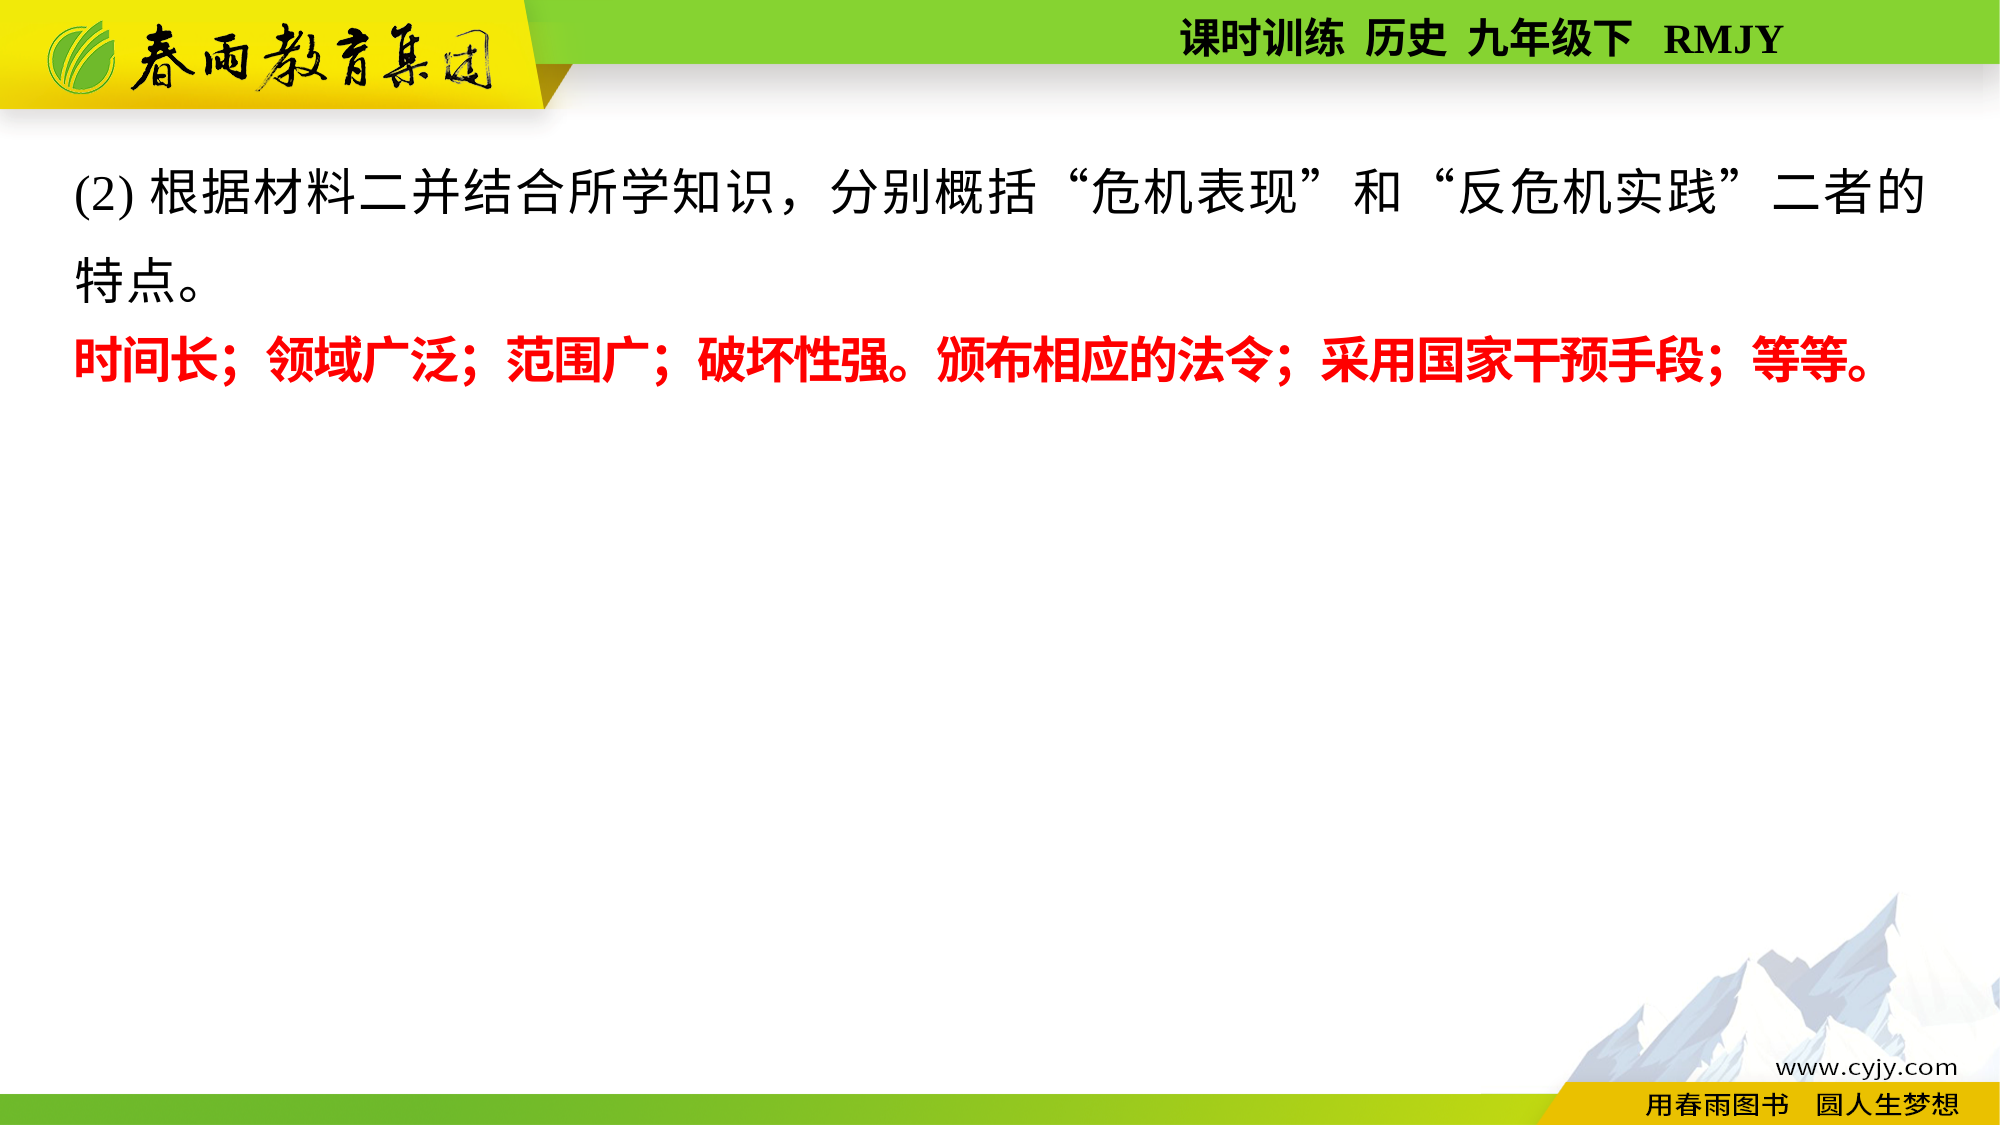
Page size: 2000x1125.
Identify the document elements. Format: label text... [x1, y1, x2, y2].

picture [0, 0, 2000, 1125]
text_box 时间长；领域广泛；范围广；破坏性强。颁布相应的法令；采用国家干预手段；等等。 [59, 290, 1957, 396]
list (2)根据材料二并结合所学知识，分别概括“危机表现”和“反危机实践”二者的特点。 [59, 122, 1944, 290]
